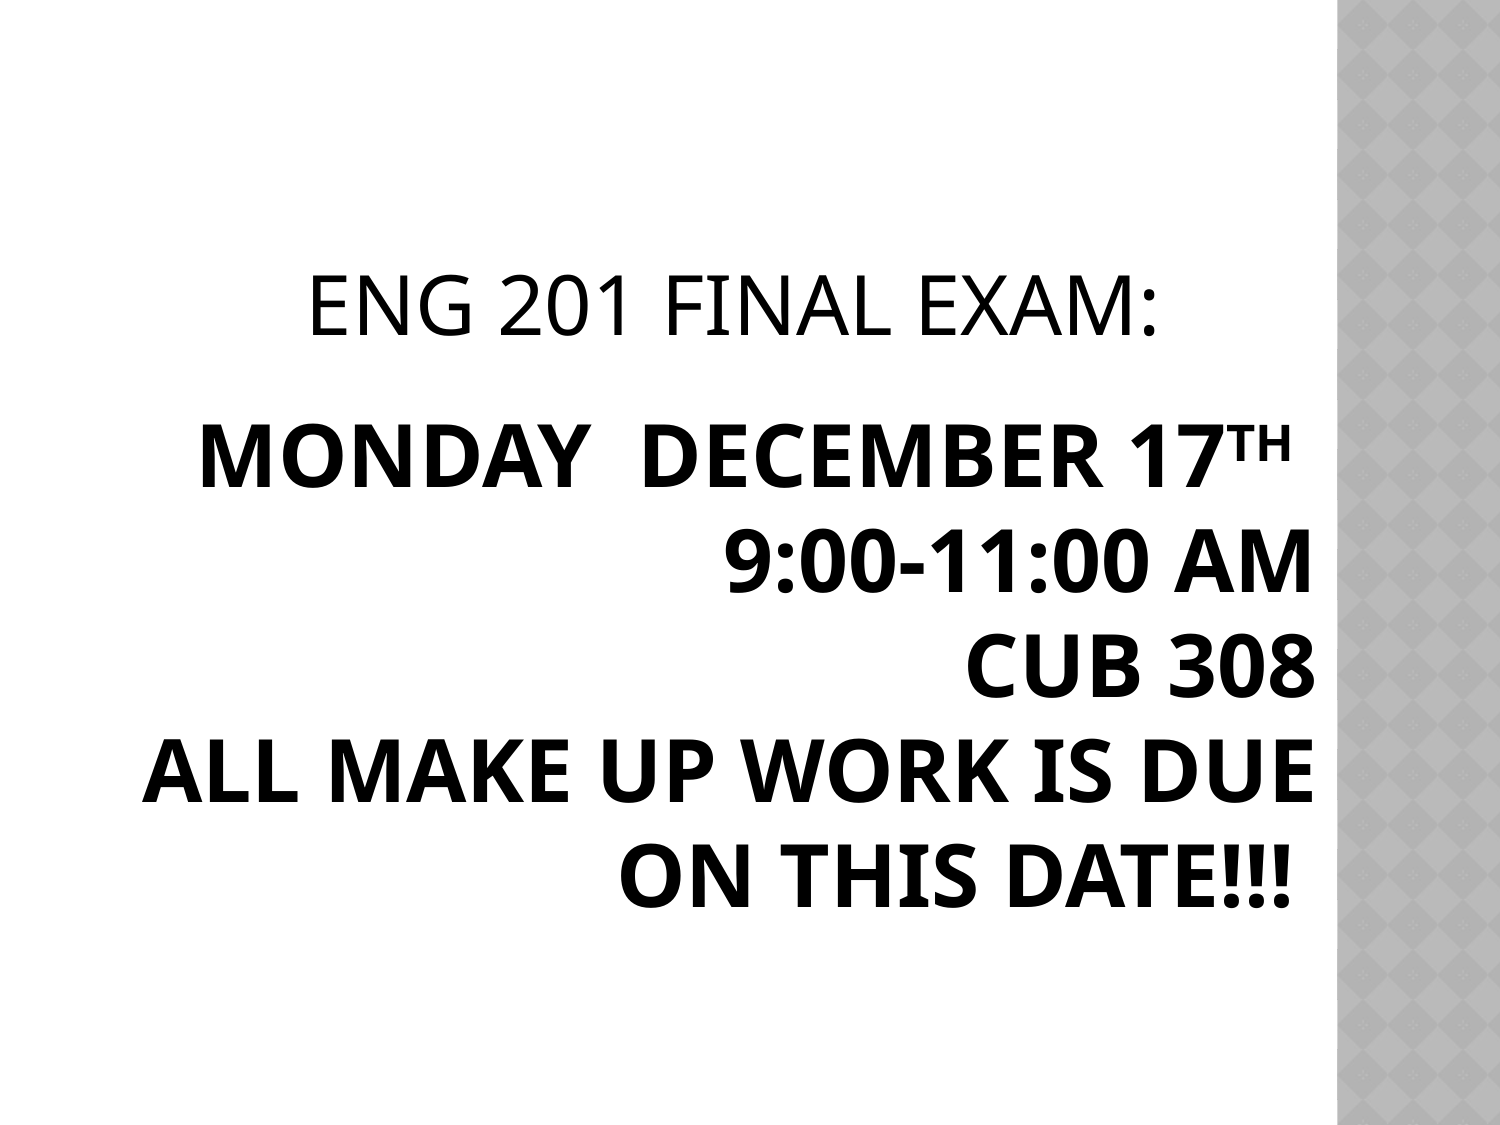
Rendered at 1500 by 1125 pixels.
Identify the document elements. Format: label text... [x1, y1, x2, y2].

title Monday December 17th 9:00-11:00 am CUB 308 all make up work is due on this date!!! [75, 399, 1325, 1100]
list ENG 201 FINAL EXAM: [150, 237, 1177, 360]
